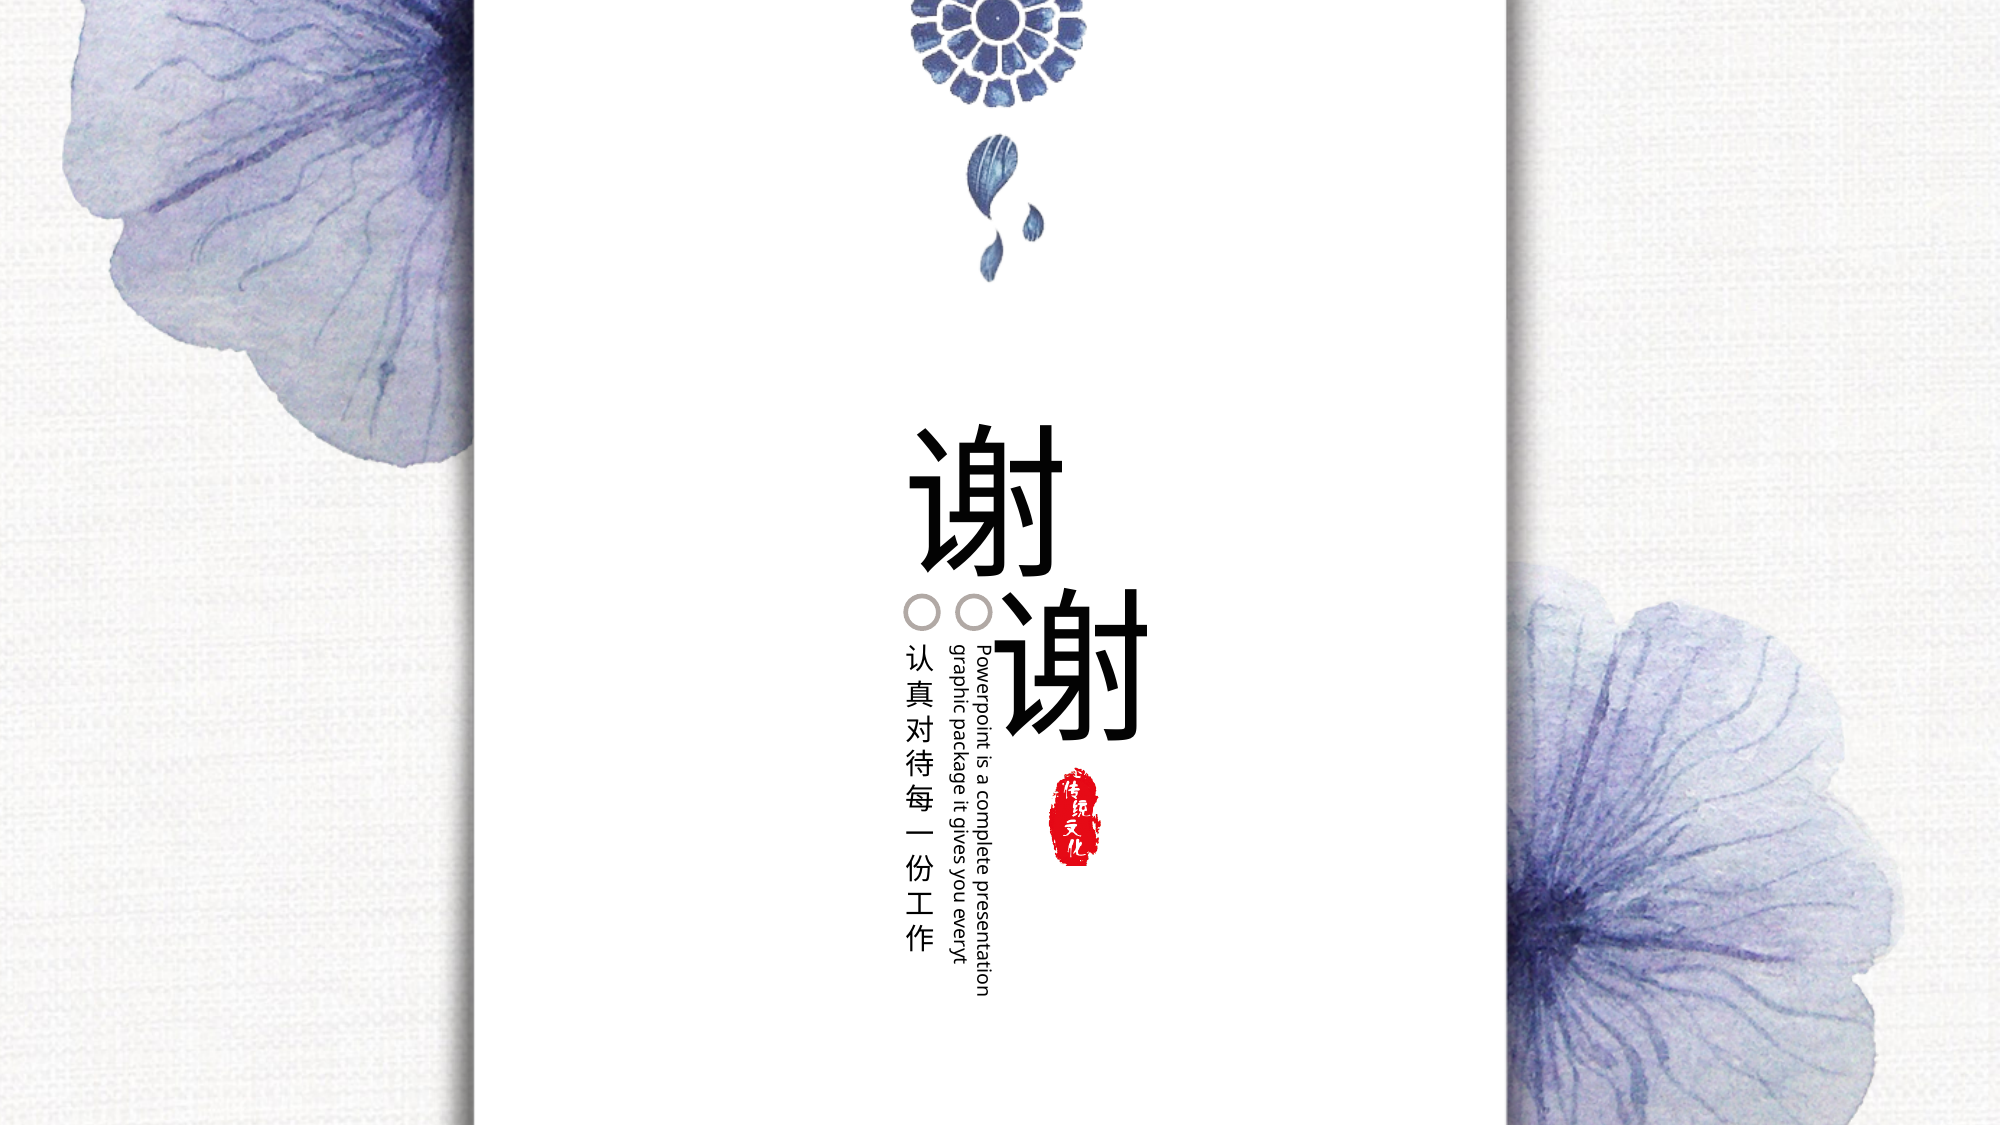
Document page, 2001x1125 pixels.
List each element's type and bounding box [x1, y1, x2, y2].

text_box [0, 0, 2000, 1125]
picture [1007, 752, 1130, 866]
picture [789, 0, 1204, 348]
